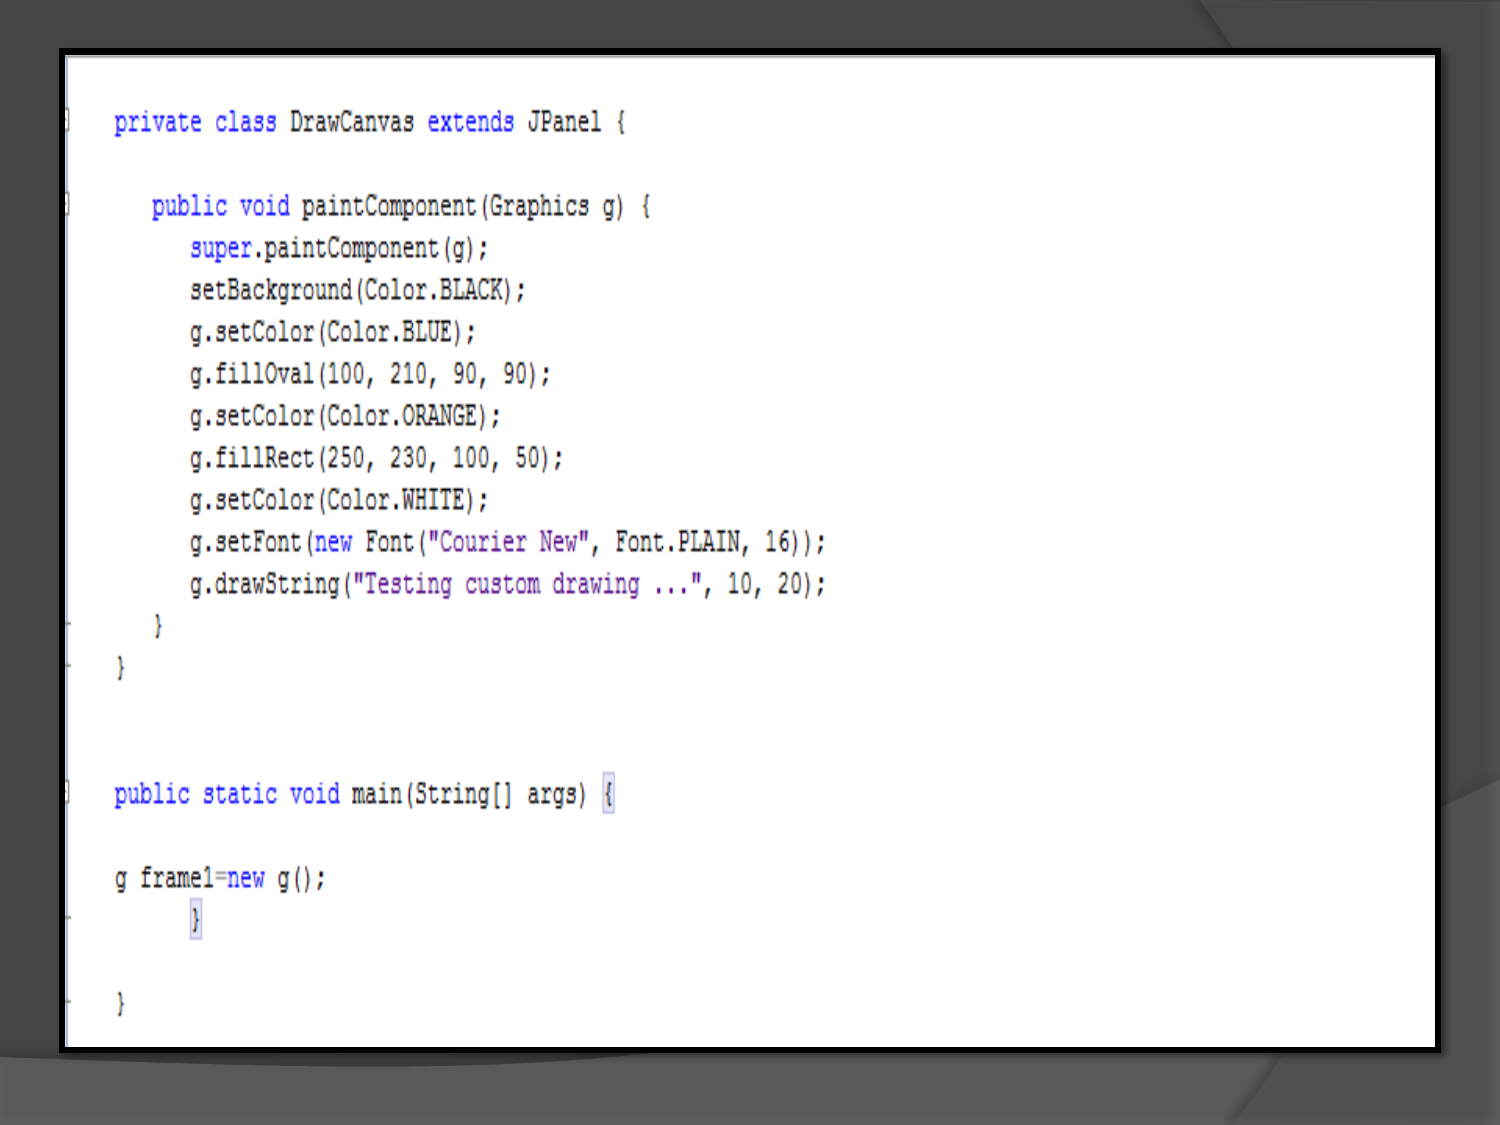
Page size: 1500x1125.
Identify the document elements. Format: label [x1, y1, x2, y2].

picture [64, 54, 1436, 1047]
